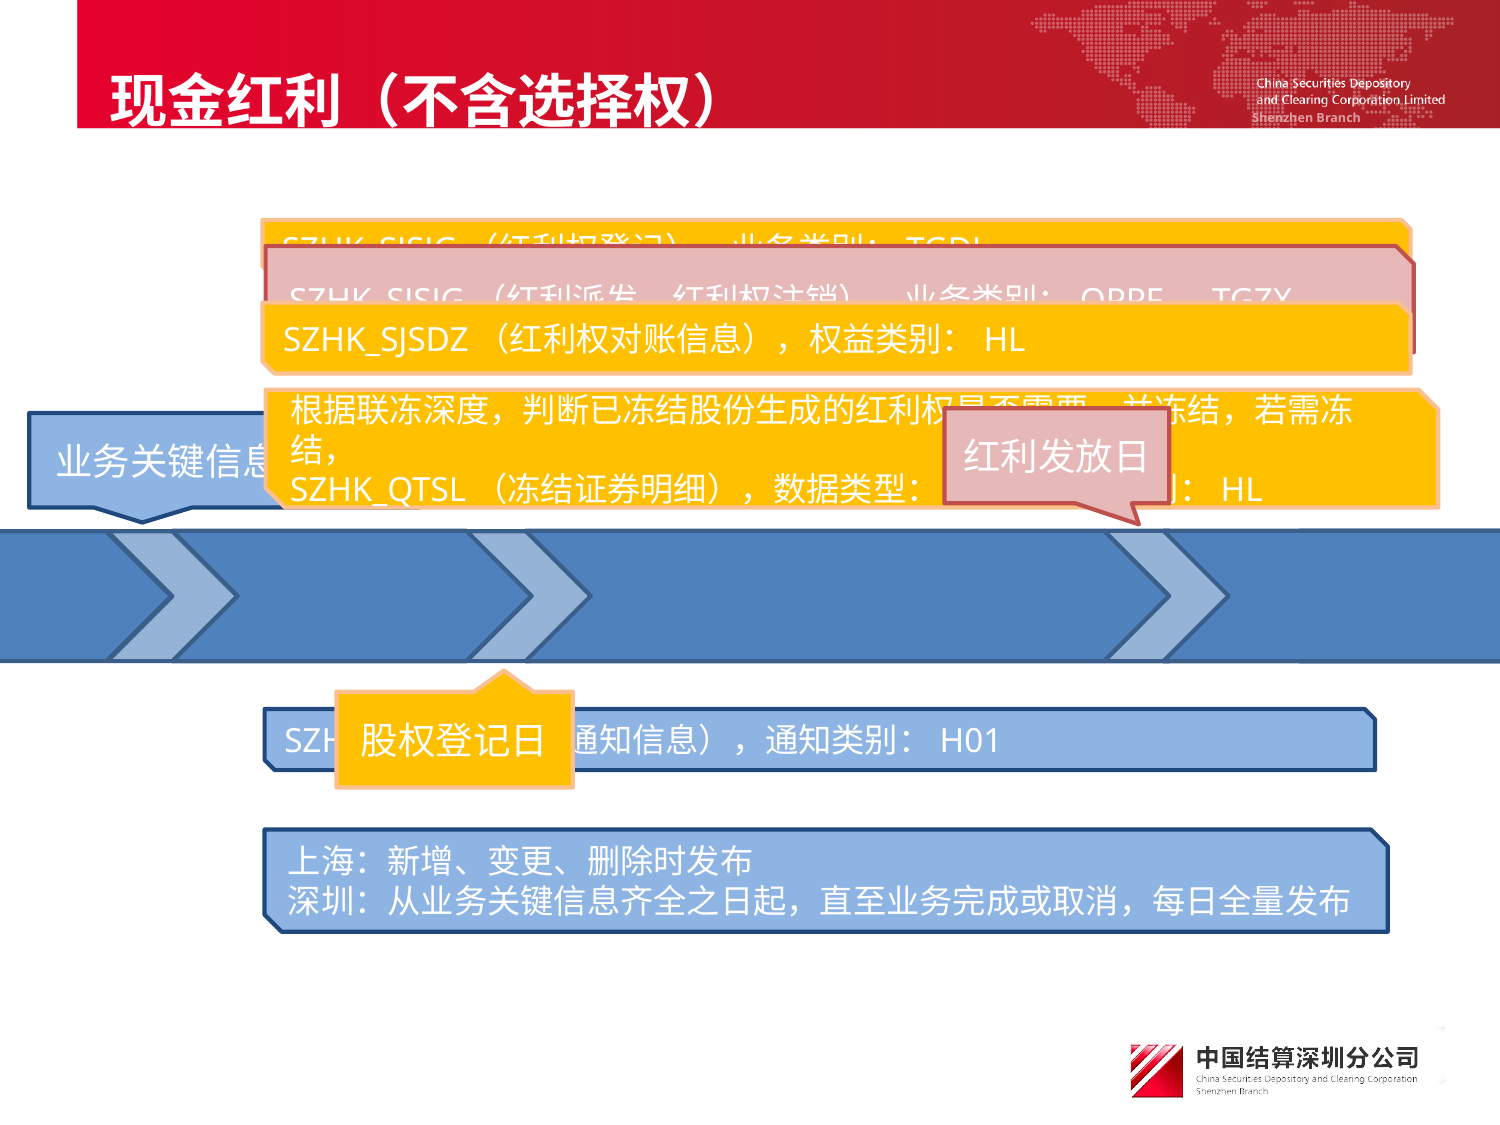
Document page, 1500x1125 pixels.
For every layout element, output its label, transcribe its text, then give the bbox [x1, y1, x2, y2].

text_box [1161, 528, 1500, 664]
text_box SZHK_TZXX（业务通知信息），通知类别：H01 [262, 706, 334, 773]
picture [0, 0, 1500, 529]
text_box SZHK_SJSJG（红利权登记），业务类别：TGDJ [260, 217, 1413, 270]
text_box 红利发放日 [942, 406, 1172, 527]
text_box 现金红利（不含选择权） [95, 42, 1282, 142]
text_box 股权登记日 [334, 668, 575, 790]
text_box 上海：新增、变更、删除时发布 深圳：从业务关键信息齐全之日起，直至业务完成或取消，每日全量发布 [262, 827, 1390, 934]
text_box [467, 529, 586, 664]
text_box SZHK_SJSDZ（红利权对账信息），权益类别：HL [260, 300, 1413, 376]
picture [0, 664, 1500, 1125]
text_box [105, 529, 233, 664]
text_box [170, 528, 534, 664]
text_box [0, 529, 168, 664]
text_box SZHK_SJSJG（红利派发，红利权注销），业务类别：QPPF，TGZX [263, 243, 1416, 355]
text_box 根据联冻深度，判断已冻结股份生成的红利权是否需要一并冻结，若需冻结， SZHK_QTSL（冻结证券明细），数据类型：001，权益类别：HL [263, 387, 1441, 510]
text_box 业务关键信息齐全日 [27, 410, 283, 525]
text_box [1102, 528, 1224, 664]
text_box SZHK_TZXX（业务通知信息），通知类别：H01 [575, 706, 1378, 773]
text_box [523, 528, 1165, 664]
